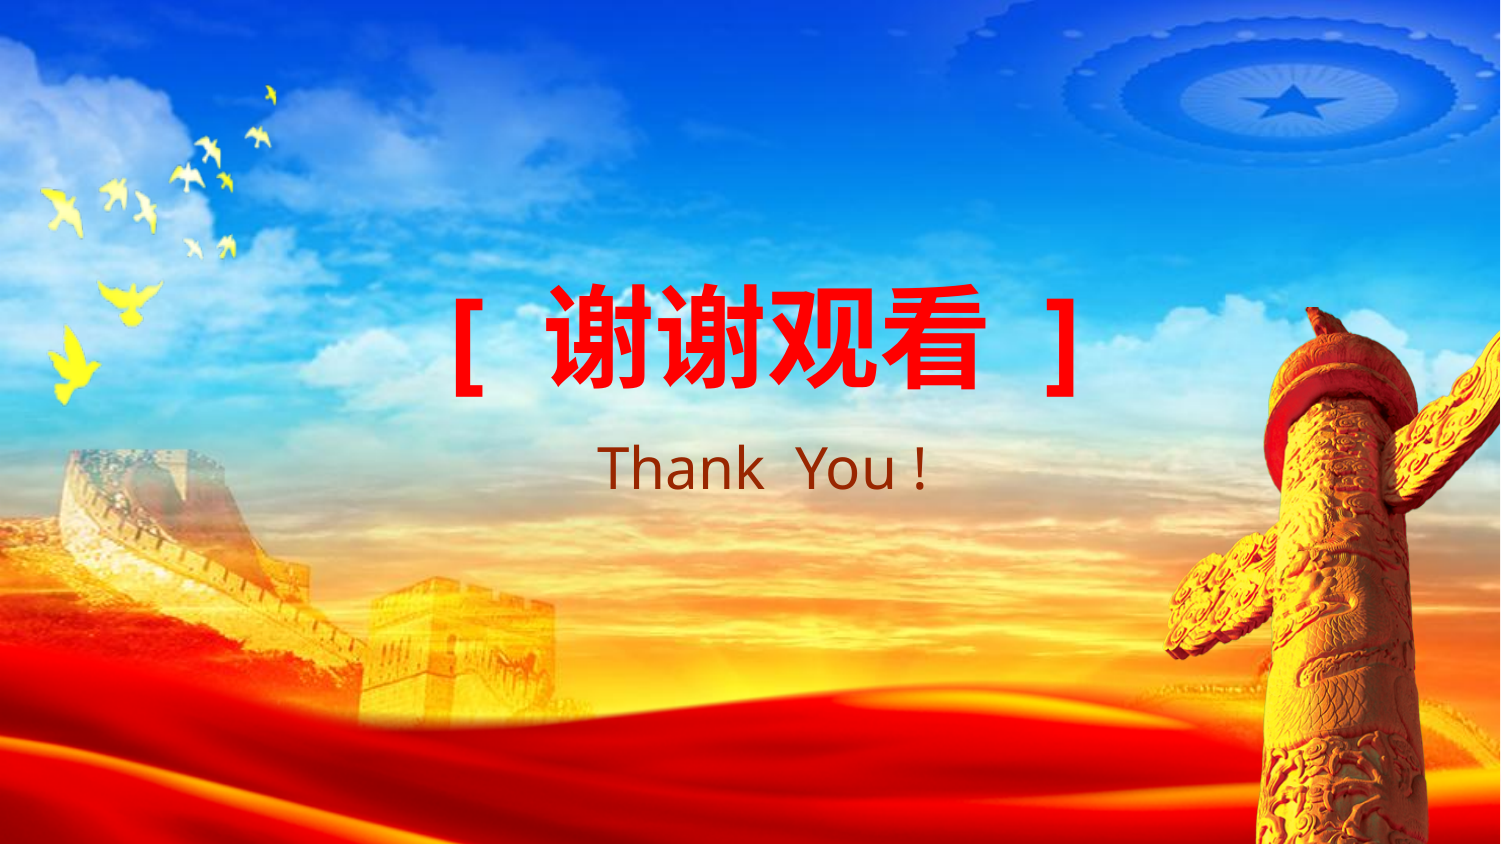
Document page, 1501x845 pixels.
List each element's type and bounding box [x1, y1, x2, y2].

text_box [0, 0, 1501, 844]
